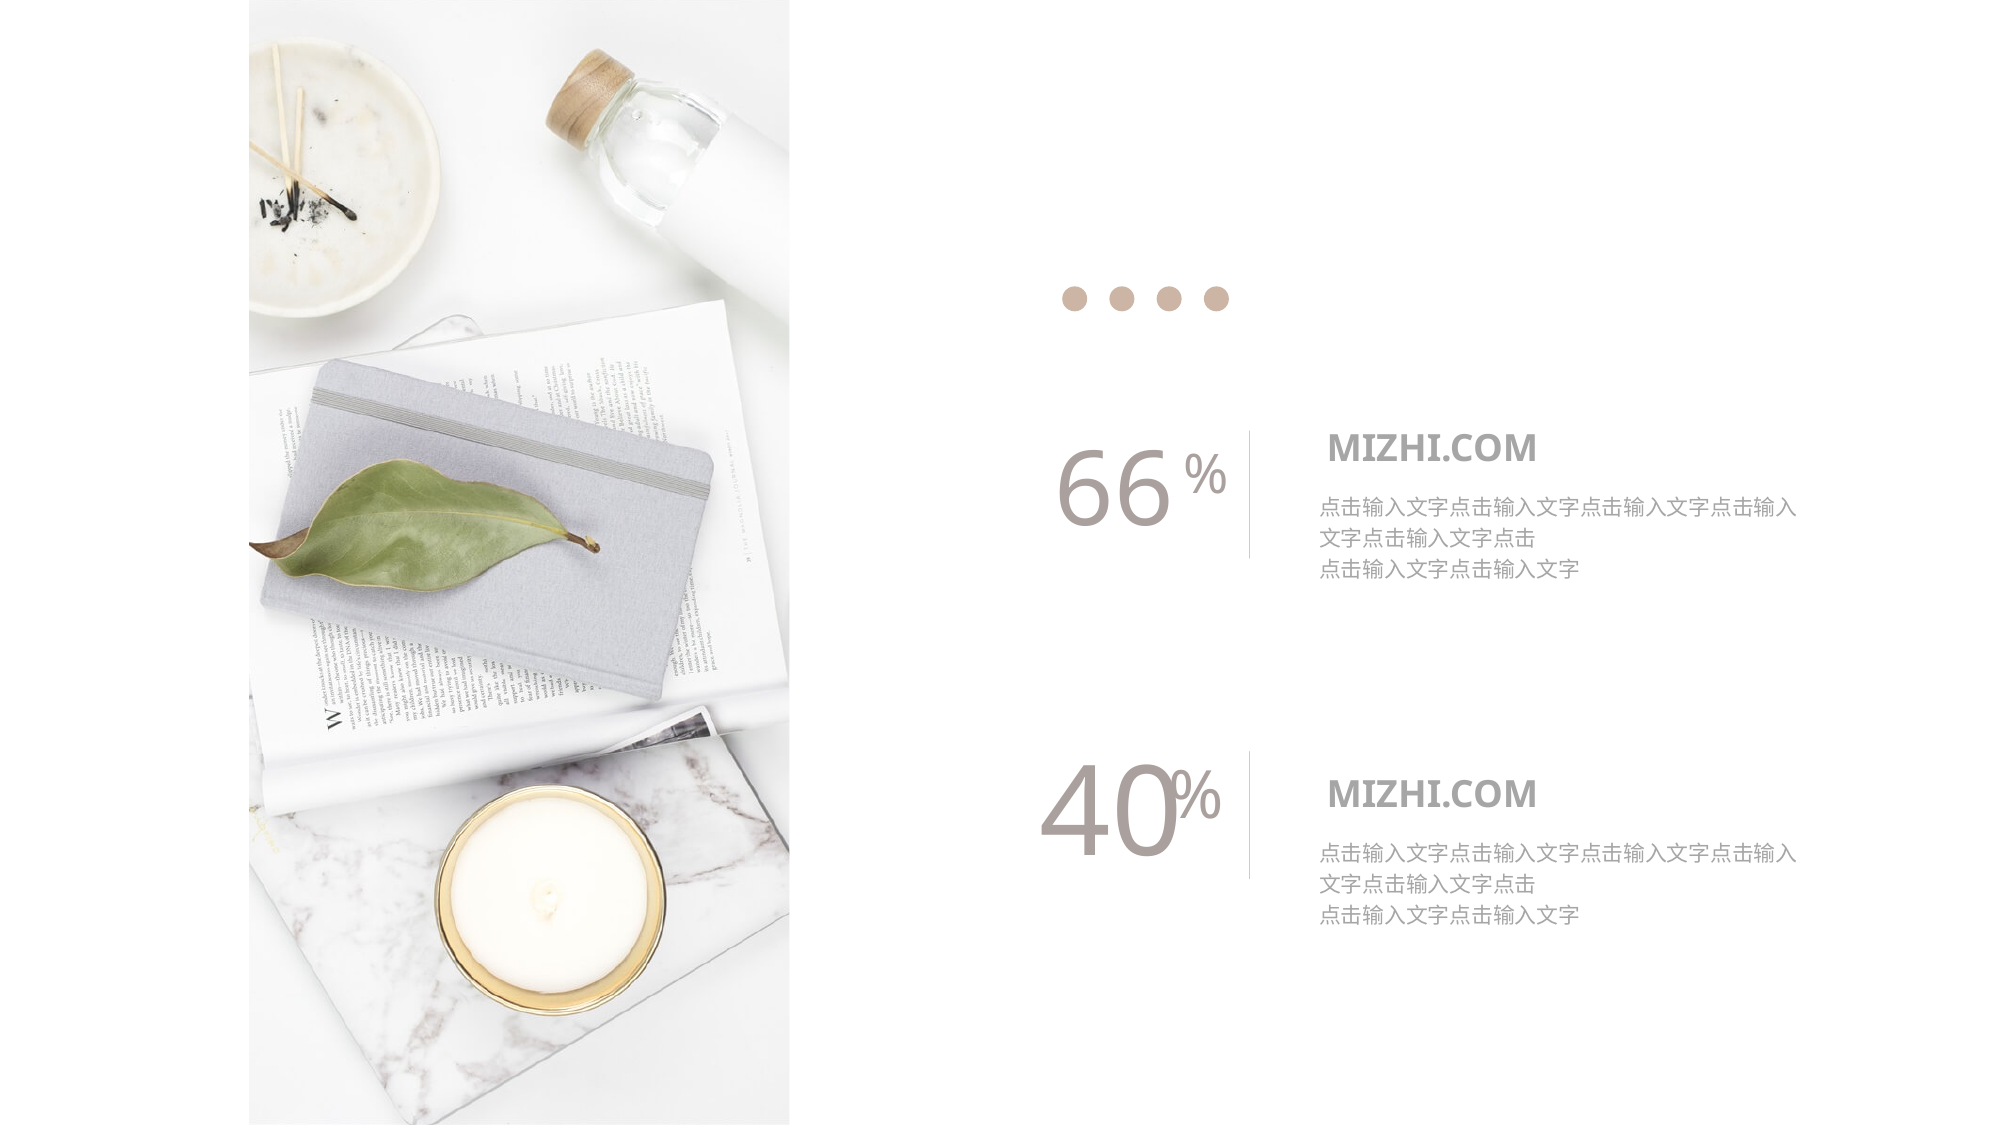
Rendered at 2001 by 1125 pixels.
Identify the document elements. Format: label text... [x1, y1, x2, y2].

text_box [248, 0, 790, 1125]
text_box % [1168, 751, 1229, 833]
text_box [1299, 751, 1801, 927]
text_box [1062, 286, 1229, 312]
text_box 6 6 [1039, 401, 1198, 567]
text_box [1299, 405, 1801, 581]
text_box % [1168, 430, 1229, 512]
text_box 4 0 [1039, 722, 1198, 888]
